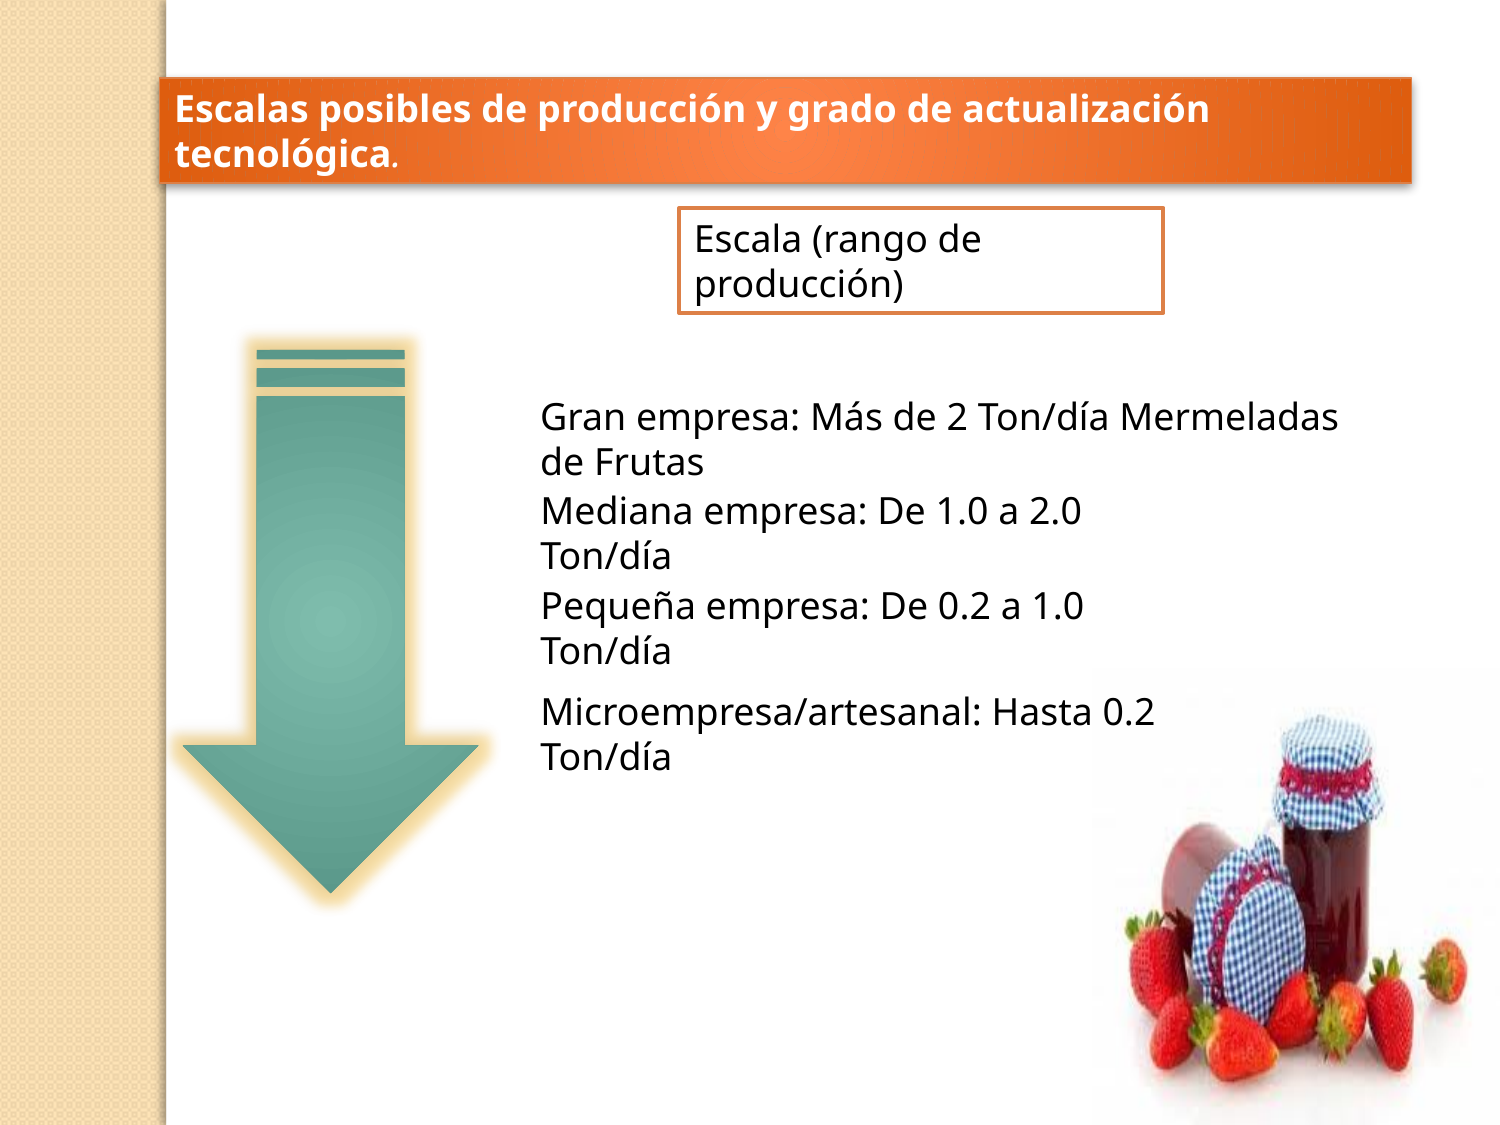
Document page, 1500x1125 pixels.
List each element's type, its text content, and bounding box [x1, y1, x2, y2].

text_box Mediana empresa: De 1.0 a 2.0 Ton/día [525, 479, 1223, 585]
text_box [256, 349, 405, 360]
text_box Gran empresa: Más de 2 Ton/día Mermeladas de Frutas [525, 385, 1388, 490]
text_box [256, 368, 405, 387]
text_box Escala (rango de producción) [677, 206, 1165, 315]
text_box Microempresa/artesanal: Hasta 0.2 Ton/día [525, 680, 1085, 786]
picture [1092, 668, 1500, 1125]
text_box [182, 396, 479, 894]
text_box Pequeña empresa: De 0.2 a 1.0 Ton/día [525, 585, 1164, 679]
text_box Escalas posibles de producción y grado de actualización tecnológica. [159, 77, 1412, 184]
